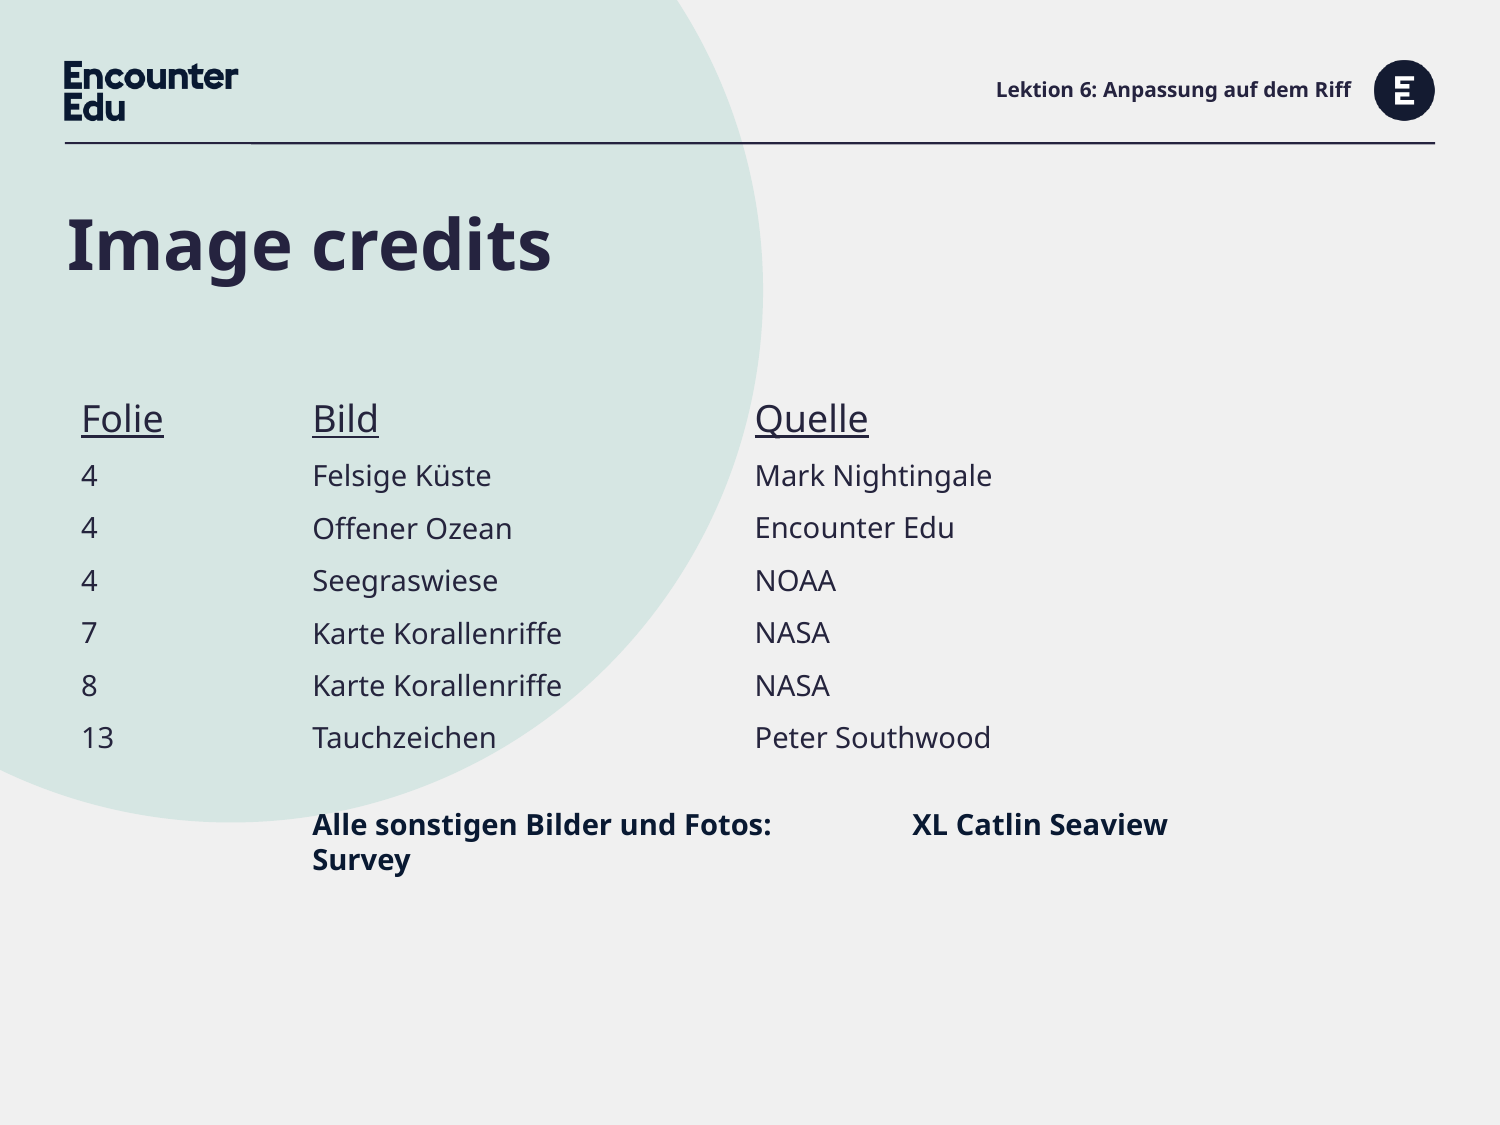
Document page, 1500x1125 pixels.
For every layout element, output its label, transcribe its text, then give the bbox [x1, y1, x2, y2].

picture [1372, 58, 1436, 122]
text_box Folie 4 4 4 7 8 13 [73, 364, 293, 762]
picture [60, 59, 243, 122]
title Lektion 6: Anpassung auf dem Riff [749, 67, 1359, 114]
text_box Bild Felsige Küste Offener Ozean Seegraswiese Karte Korallenriffe Karte Korallenriffe Tauchzeichen [304, 365, 719, 763]
text_box Quelle Mark Nightingale Encounter Edu NOAA NASA NASA Peter Southwood [747, 364, 1161, 762]
text_box Alle sonstigen Bilder und Fotos: XL Catlin Seaview Survey [304, 798, 1181, 884]
